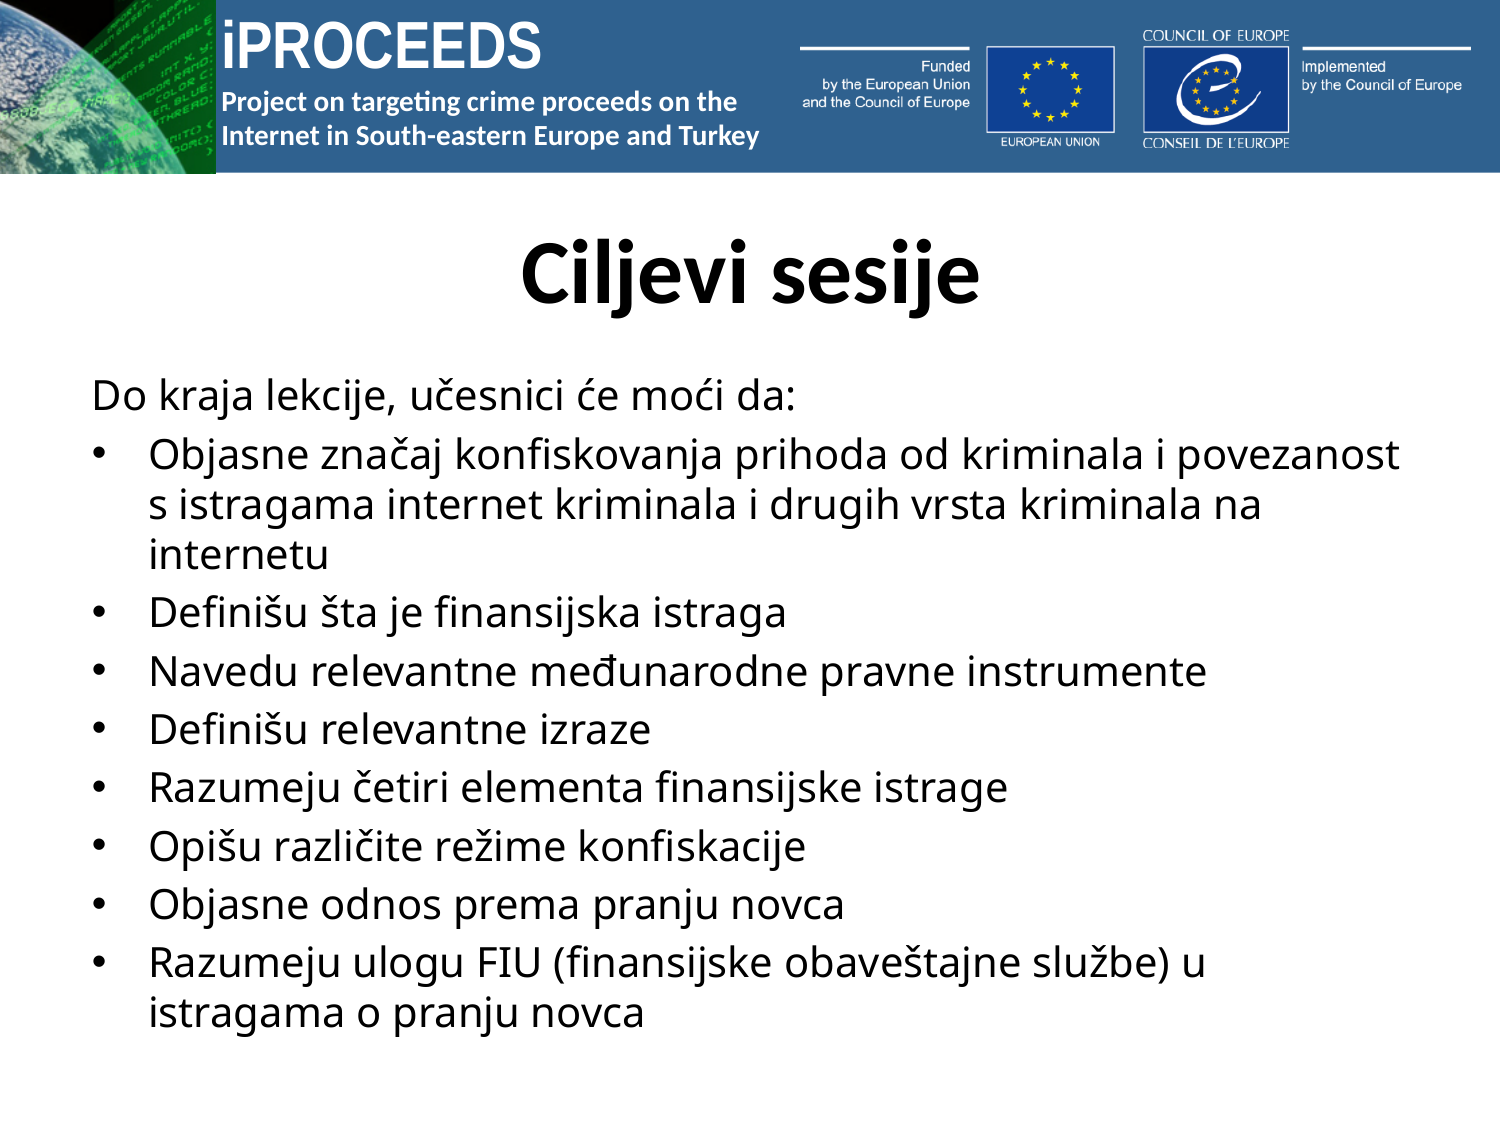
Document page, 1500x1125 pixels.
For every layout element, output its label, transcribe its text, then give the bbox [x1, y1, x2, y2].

title Ciljevi sesije [76, 172, 1428, 361]
list Do kraja lekcije, učesnici će moći da: Objasne značaj konfiskovanja prihoda od kriminala i povezanost s istragama internet kriminala i drugih vrsta kriminala na internetu Definišu šta je finansijska istraga Navedu relevantne međunarodne pravne instrumente Definišu relevantne izraze Razumeju četiri elementa finansijske istrage Opišu različite režime konfiskacije Objasne odnos prema pranju novca Razumeju ulogu FIU (finansijske obaveštajne službe) u istragama o pranju novca [76, 361, 1428, 1017]
picture [800, 30, 1471, 148]
picture [0, 0, 216, 174]
